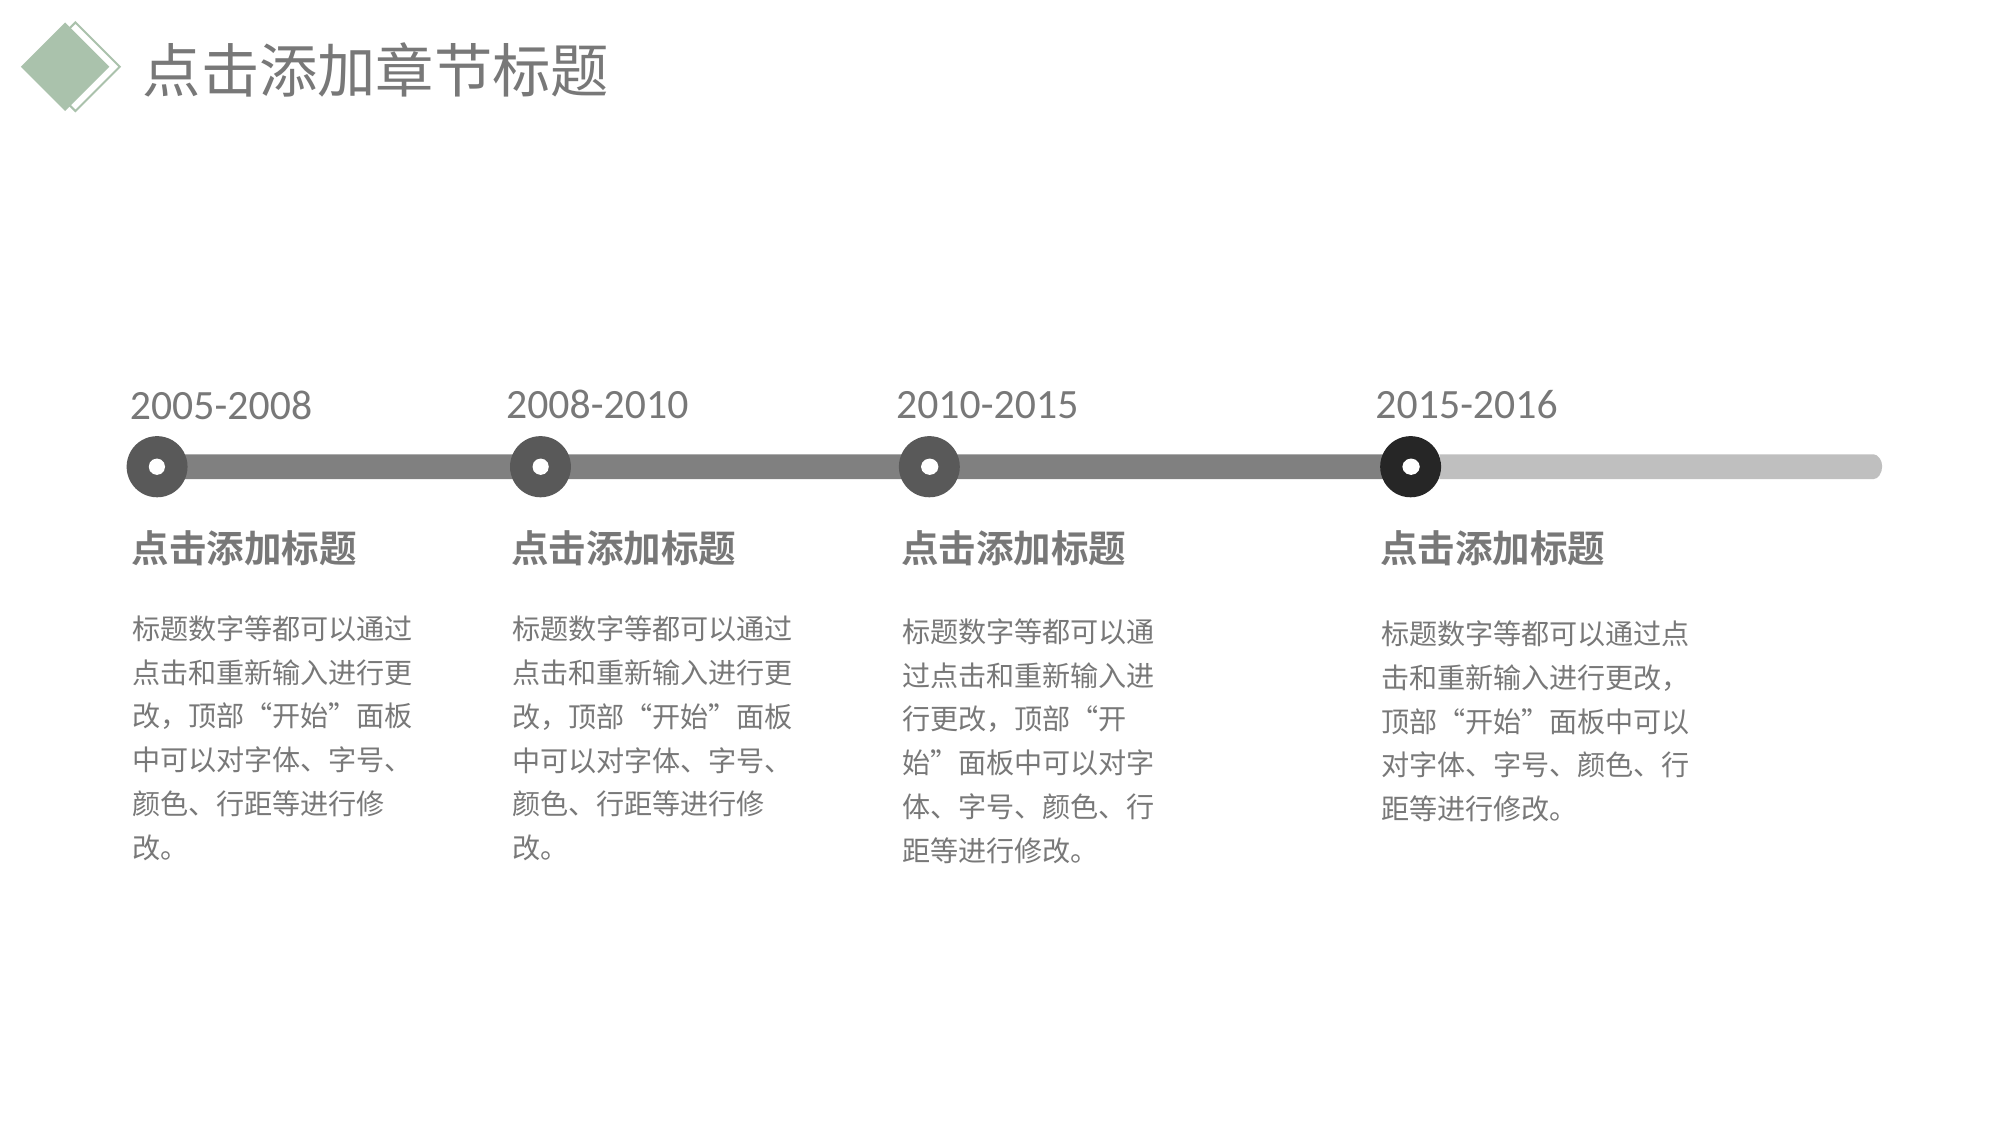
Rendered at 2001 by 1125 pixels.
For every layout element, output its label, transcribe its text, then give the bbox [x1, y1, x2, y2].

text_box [1380, 436, 1442, 498]
text_box [571, 454, 898, 480]
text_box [1363, 517, 1730, 836]
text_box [885, 517, 1187, 878]
text_box [1442, 454, 1883, 480]
text_box 2005-2008 [115, 370, 328, 436]
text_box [494, 517, 809, 875]
text_box [960, 454, 1380, 480]
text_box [115, 517, 430, 875]
text_box 2008-2010 [491, 369, 704, 434]
text_box 2015-2016 [1360, 369, 1574, 434]
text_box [898, 436, 960, 498]
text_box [509, 436, 571, 498]
text_box 2010-2015 [881, 369, 1094, 434]
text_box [126, 436, 188, 498]
text_box [188, 454, 509, 480]
text_box 点击添加章节标题 [128, 27, 624, 112]
